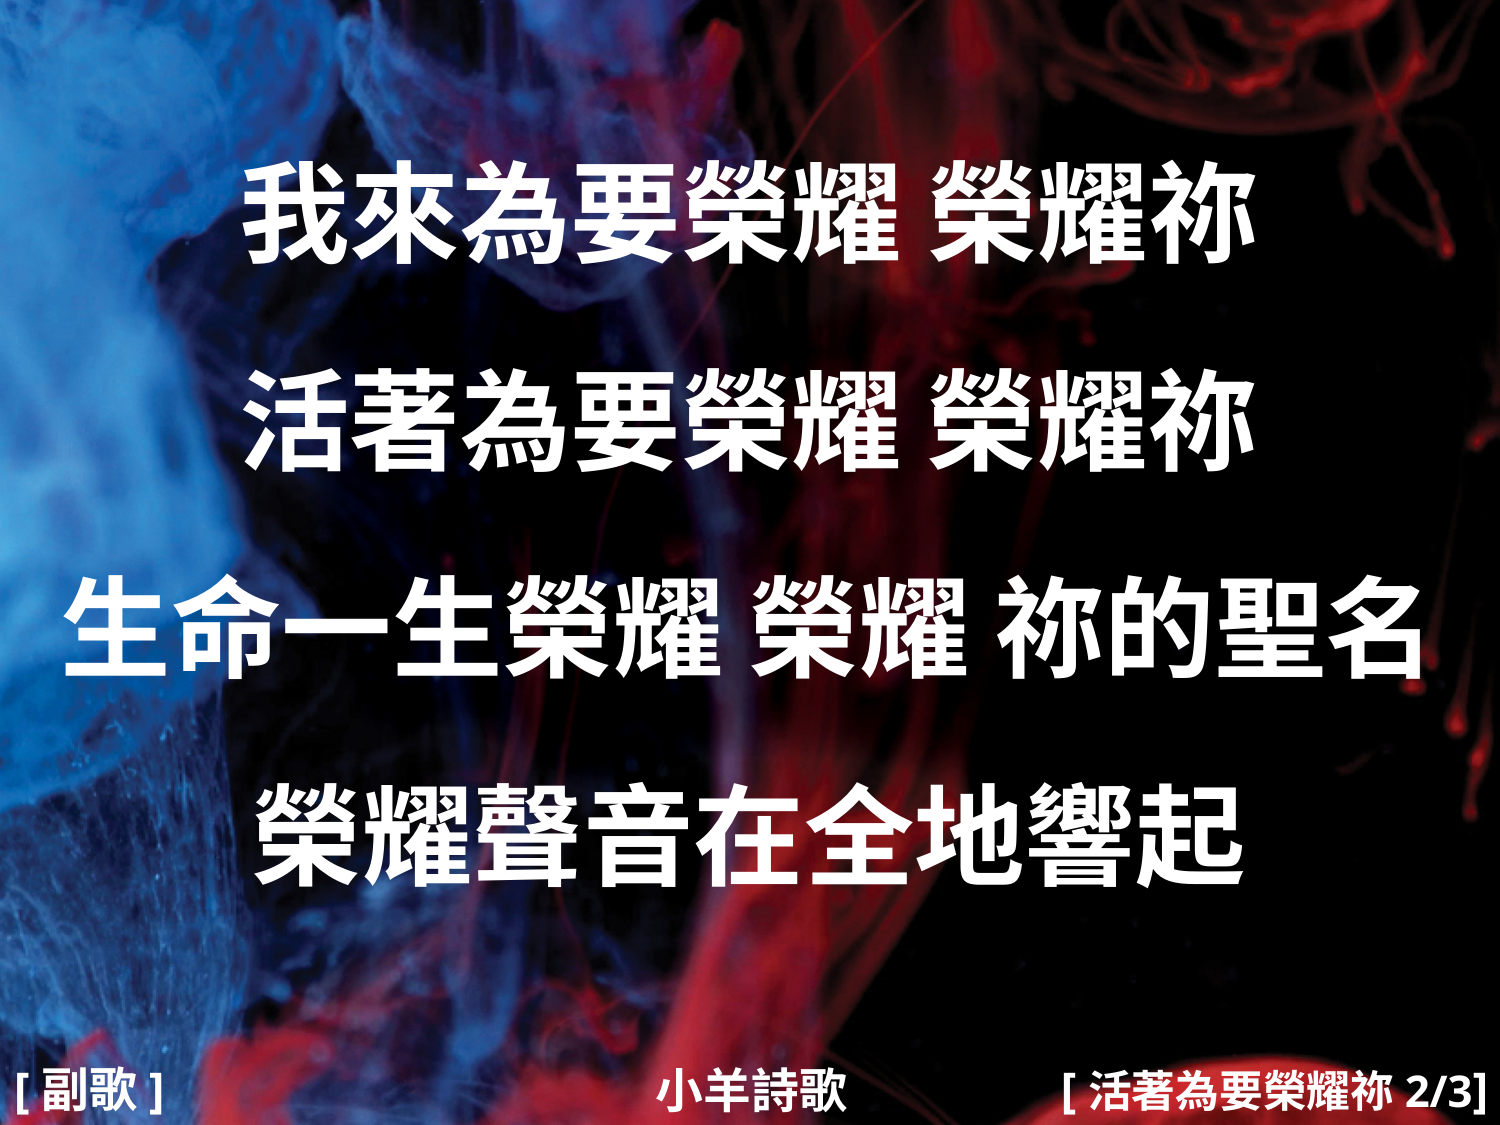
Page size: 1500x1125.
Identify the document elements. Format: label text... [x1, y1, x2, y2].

text_box [副歌] [0, 1052, 205, 1125]
text_box 我來為要榮耀 榮耀祢 活著為要榮耀 榮耀祢 生命一生榮耀 榮耀 祢的聖名 榮耀聲音在全地響起 [0, 137, 1499, 931]
text_box [活著為要榮耀祢2/3] [205, 1052, 1500, 1125]
picture [0, 0, 1500, 1052]
